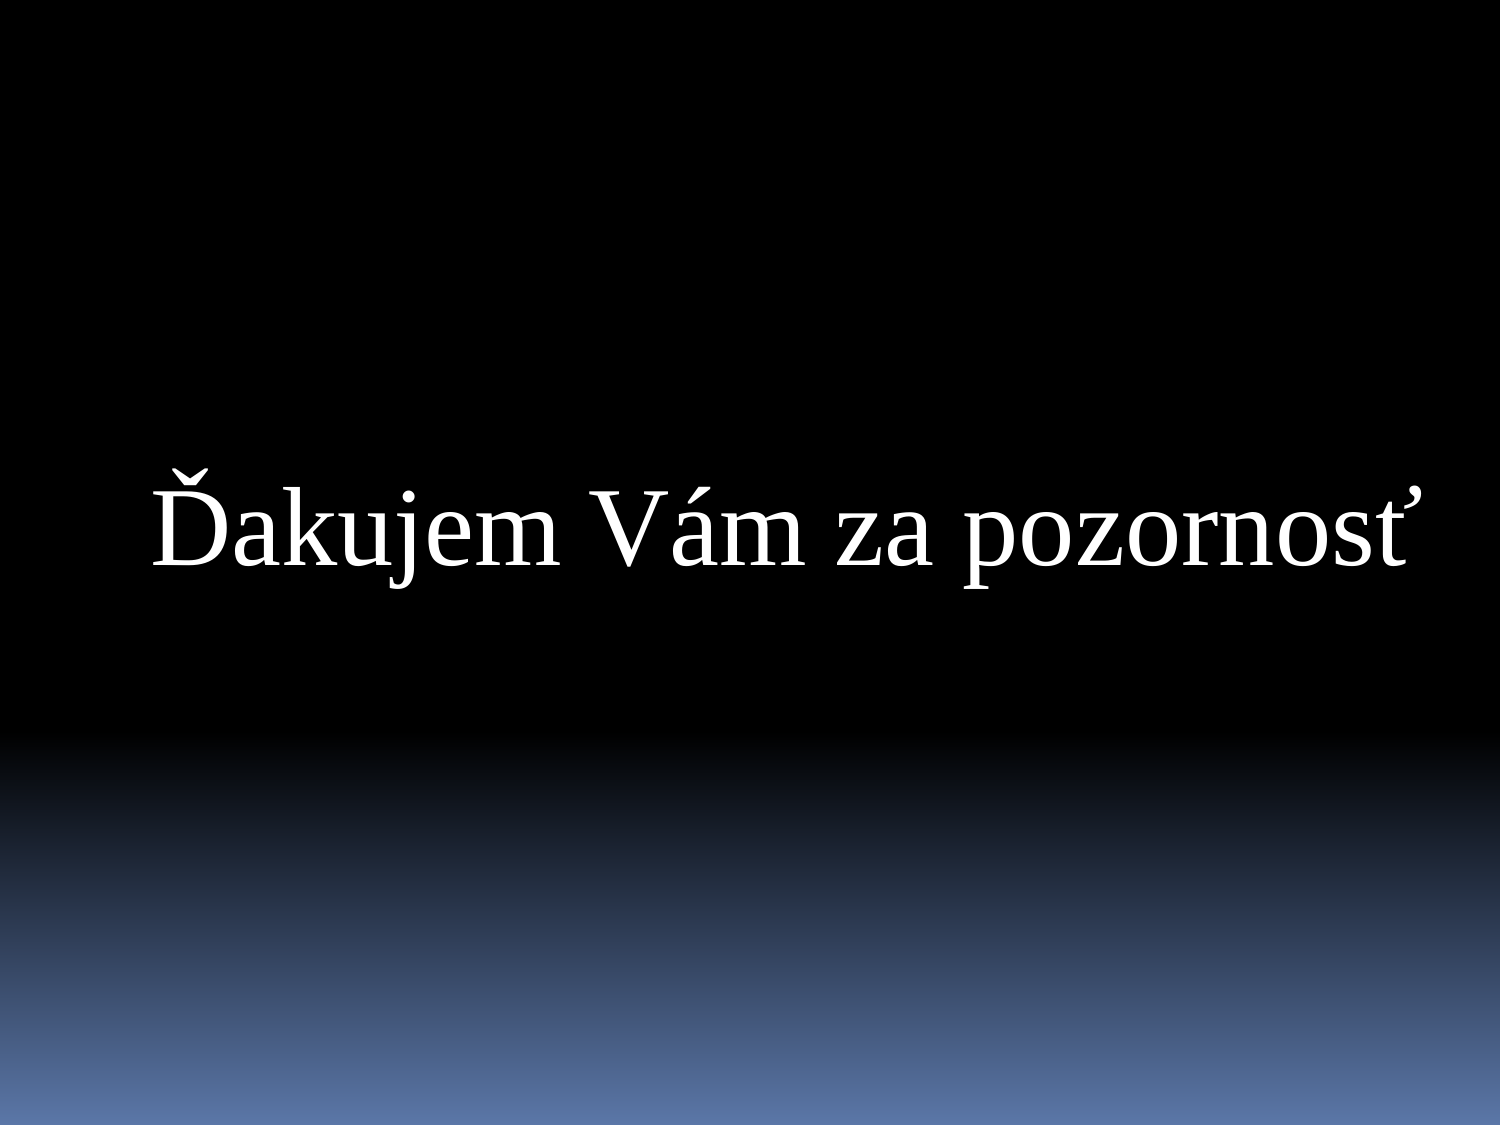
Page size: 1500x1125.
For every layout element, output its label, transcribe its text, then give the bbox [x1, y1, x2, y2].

text_box Ďakujem Vám za pozornosť [135, 445, 1440, 595]
